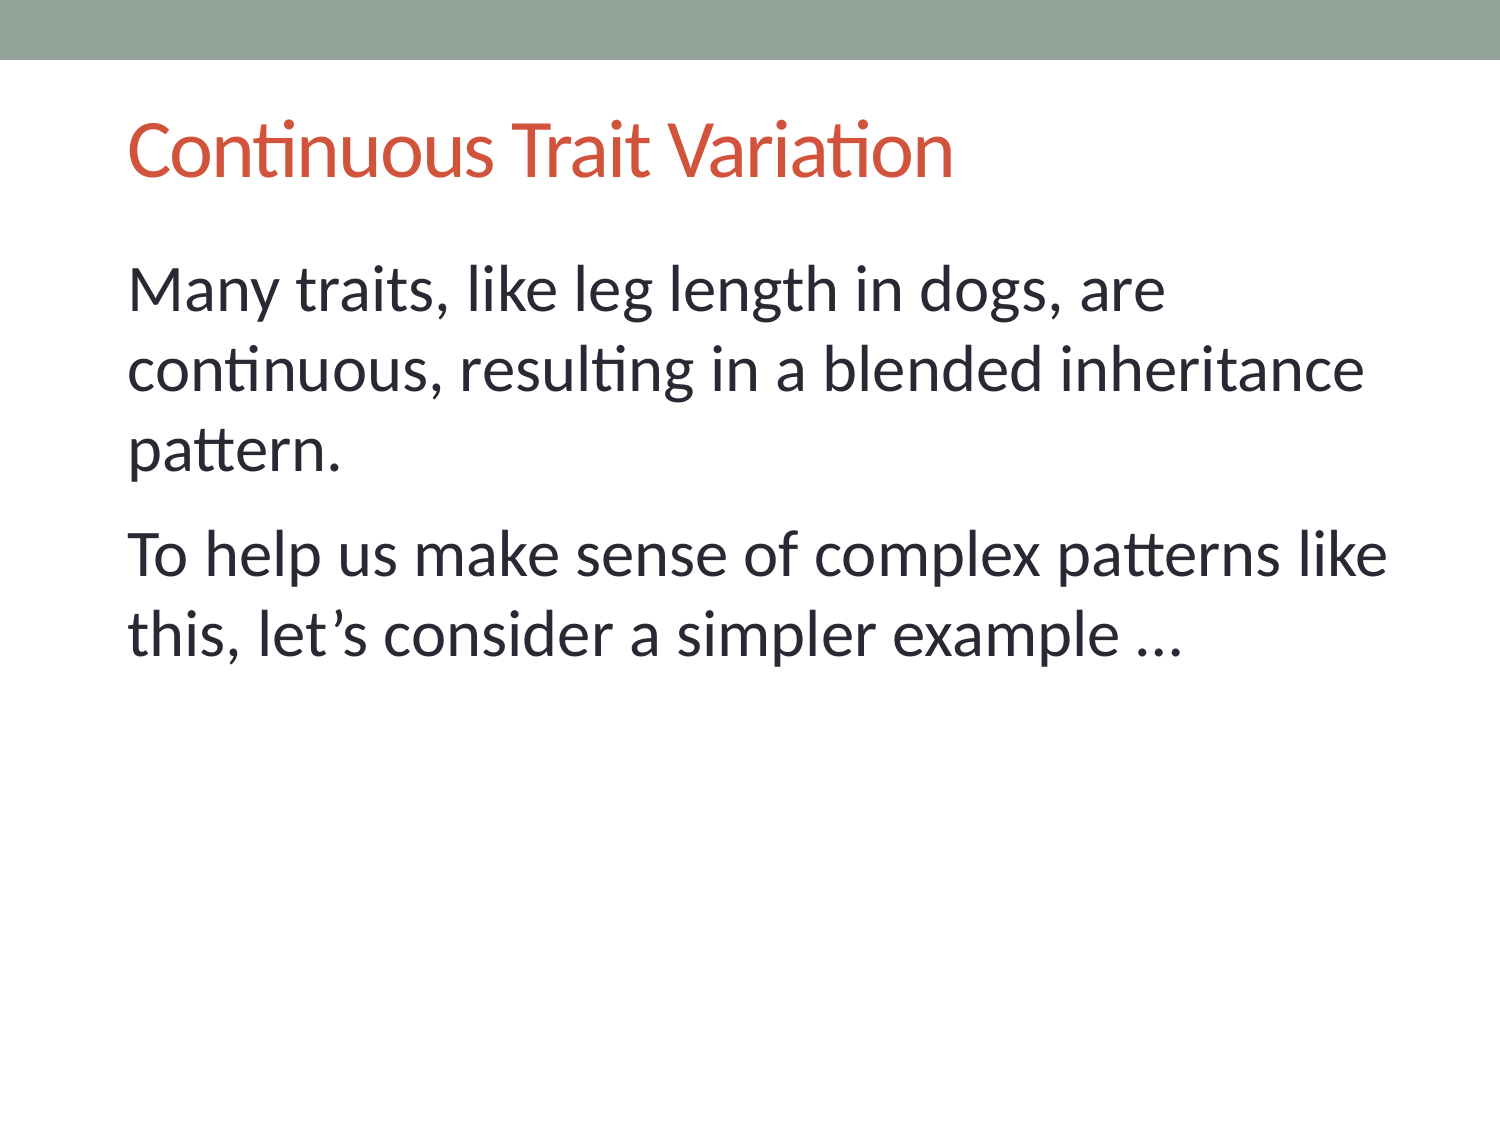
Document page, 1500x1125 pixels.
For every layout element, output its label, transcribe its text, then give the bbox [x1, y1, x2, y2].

list Many traits, like leg length in dogs, are continuous, resulting in a blended inheritance pattern. To help us make sense of complex patterns like this, let’s consider a simpler example … [112, 237, 1450, 1038]
title Continuous Trait Variation [112, 62, 1425, 225]
